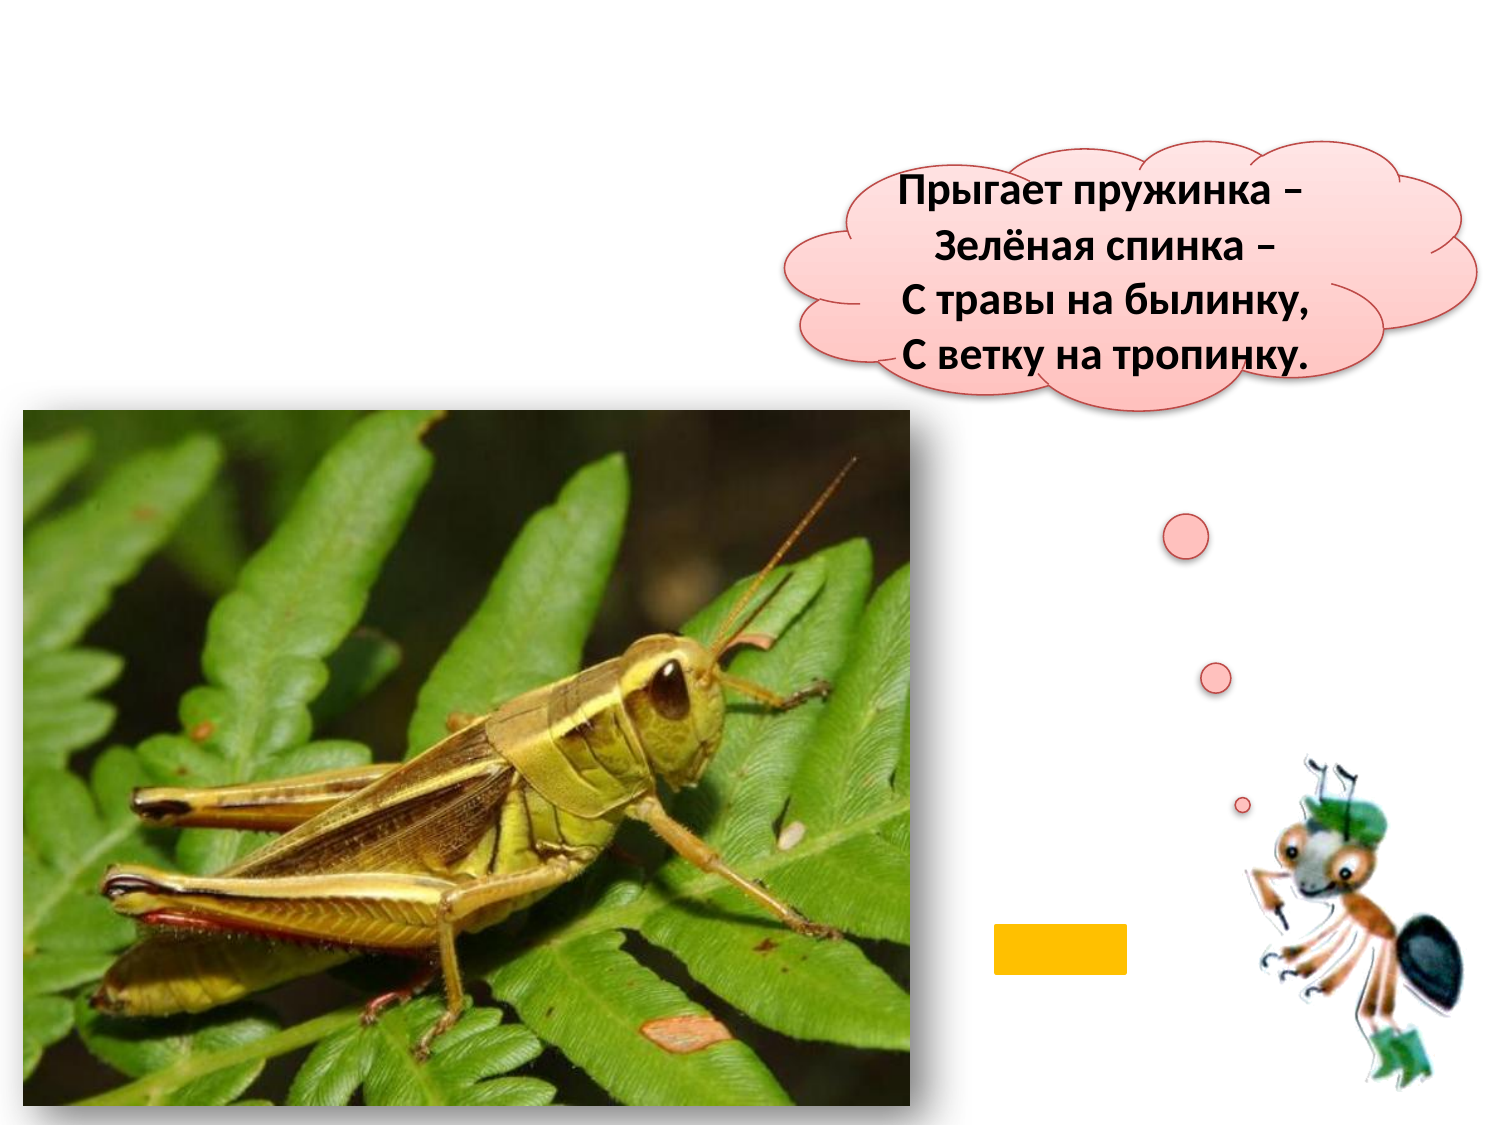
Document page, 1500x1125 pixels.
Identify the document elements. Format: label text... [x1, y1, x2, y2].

text_box [994, 924, 1127, 975]
picture [1241, 749, 1474, 1102]
text_box Прыгает пружинка – Зелёная спинка – С травы на былинку, С ветку на тропинку. [783, 140, 1478, 412]
text_box Прыгает пружинка – Зелёная спинка – С травы на былинку, С ветку на тропинку. [1162, 513, 1210, 560]
picture [23, 409, 911, 1106]
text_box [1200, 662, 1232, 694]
